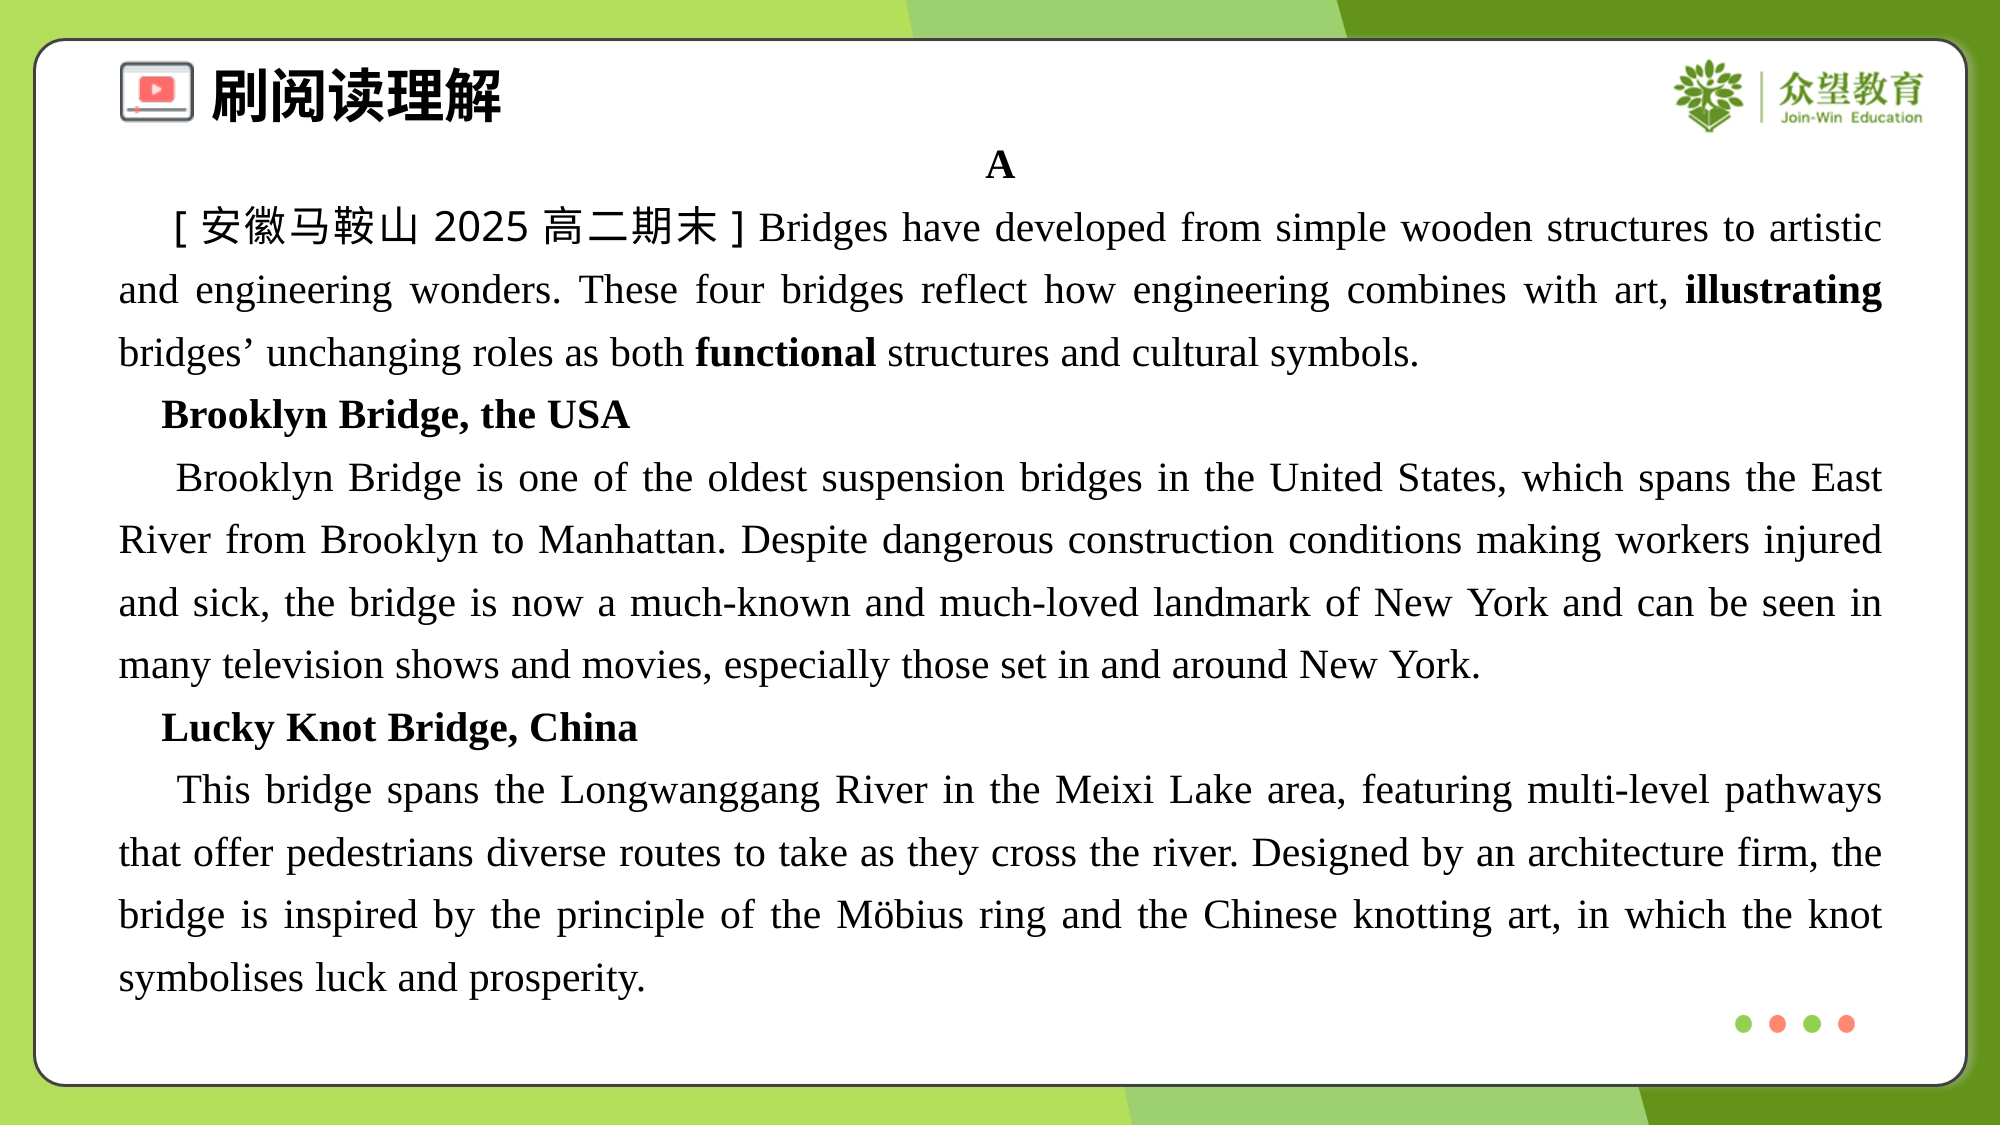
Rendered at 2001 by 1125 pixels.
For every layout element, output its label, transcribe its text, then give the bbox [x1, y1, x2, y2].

text_box A [安徽马鞍山2025高二期末] Bridges have developed from simple wooden structures to artistic and engineering wonders. These four bridges reflect how engineering combines with art, illustrating bridges’ unchanging roles as both functional structures and cultural symbols. Brooklyn Bridge, the USA Brooklyn Bridge is one of the oldest suspension bridges in the United States, which spans the East River from Brooklyn to Manhattan. Despite dangerous construction conditions making workers injured and sick, the bridge is now a much-known and much-loved landmark of New York and can be seen in many television shows and movies, especially those set in and around New York. Lucky Knot Bridge, China This bridge spans the Longwanggang River in the Meixi Lake area, featuring multi-level pathways that offer pedestrians diverse routes to take as they cross the river. Designed by an architecture firm, the bridge is inspired by the principle of the Möbius ring and the Chinese knotting art, in which the knot symbolises luck and prosperity. [118, 124, 1883, 1057]
picture [0, 0, 2000, 1125]
